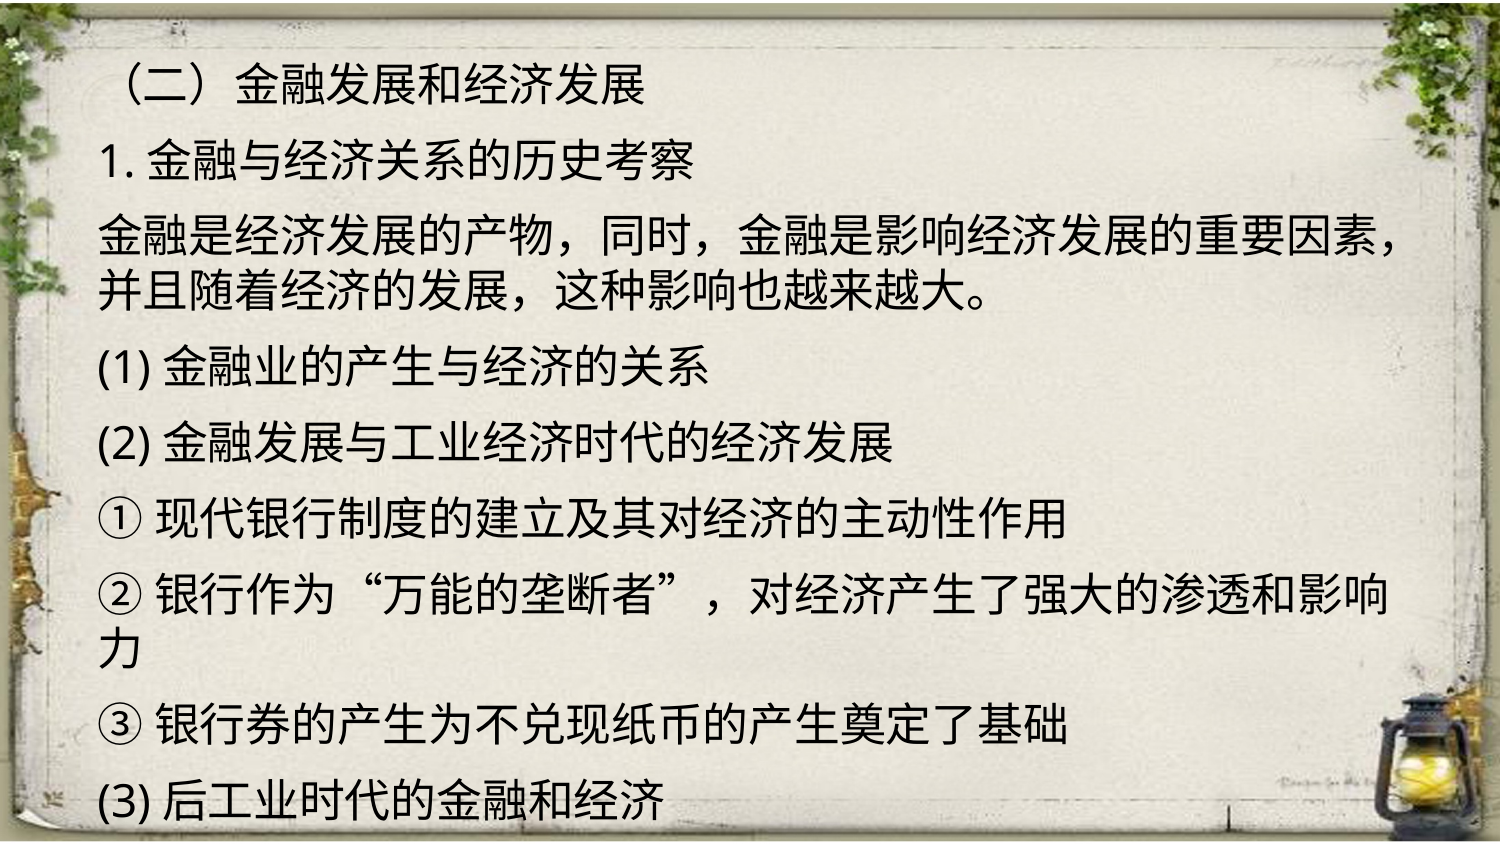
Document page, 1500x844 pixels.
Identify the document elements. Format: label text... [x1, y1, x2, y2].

list （二）金融发展和经济发展 1.金融与经济关系的历史考察 金融是经济发展的产物，同时，金融是影响经济发展的重要因素，并且随着经济的发展，这种影响也越来越大。 (1)金融业的产生与经济的关系 (2)金融发展与工业经济时代的经济发展 ①现代银行制度的建立及其对经济的主动性作用 ②银行作为“万能的垄断者”，对经济产生了强大的渗透和影响力 ③银行券的产生为不兑现纸币的产生奠定了基础 (3)后工业时代的金融和经济 [82, 48, 1418, 842]
picture [0, 0, 1500, 844]
